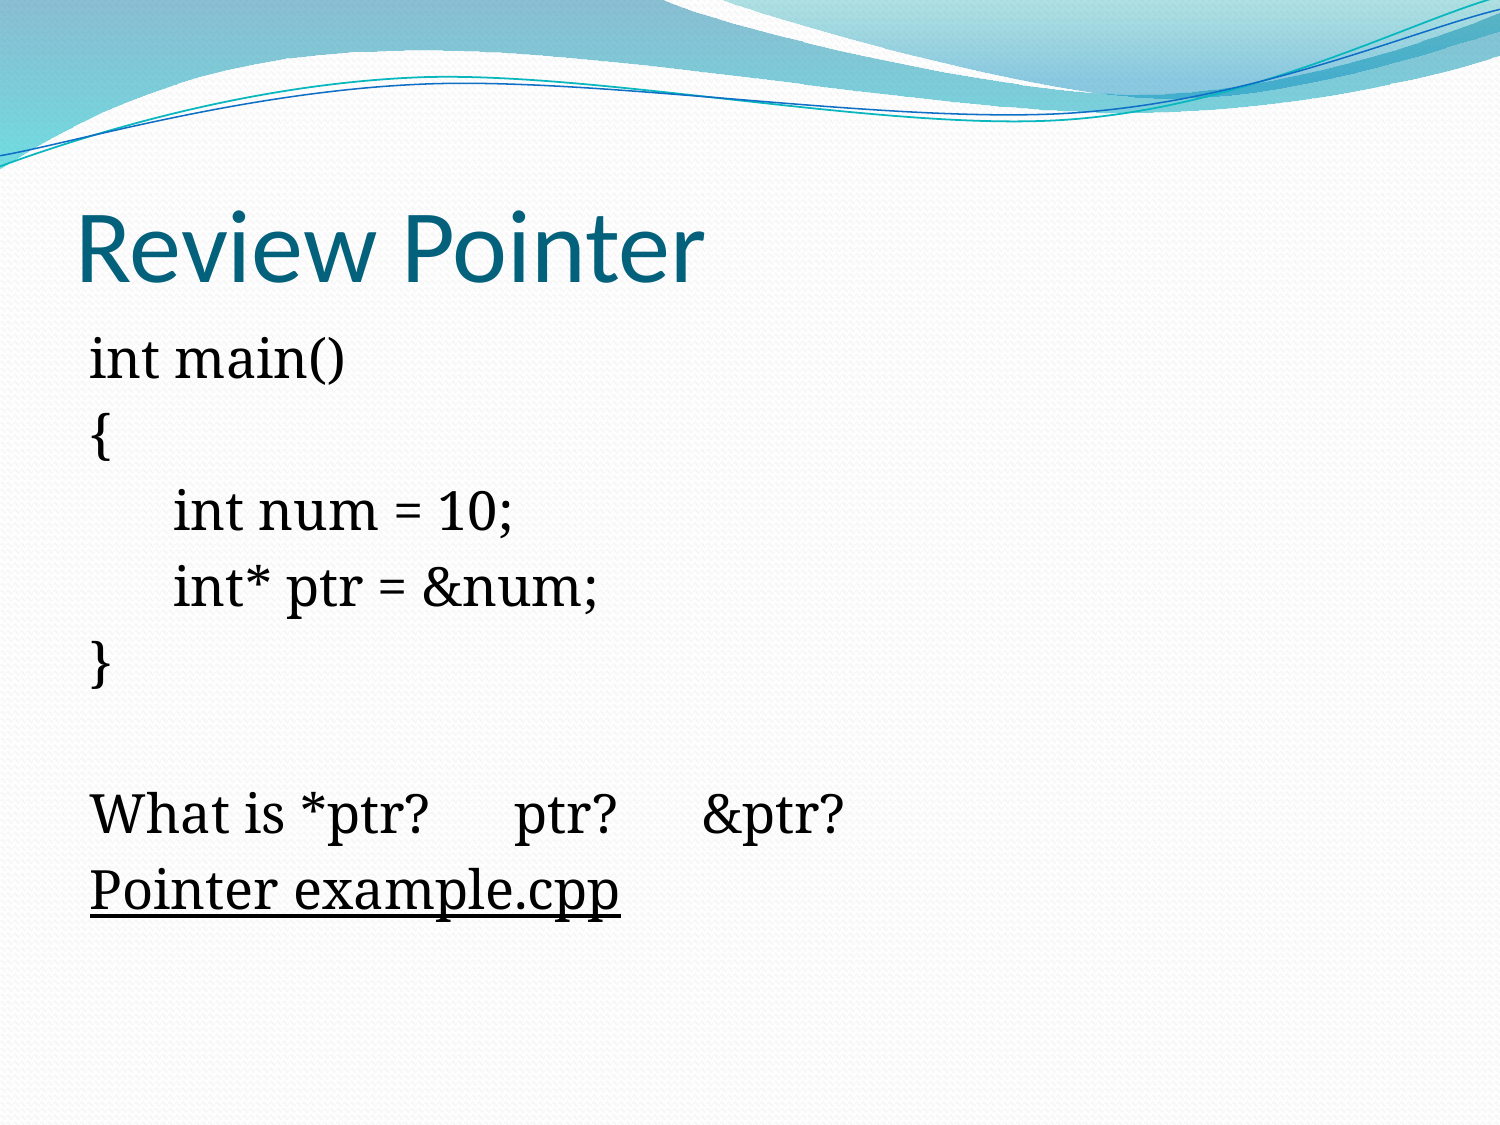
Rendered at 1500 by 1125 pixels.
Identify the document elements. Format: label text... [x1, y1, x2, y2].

list int main() { int num = 10; int* ptr = &num; } What is *ptr? ptr? &ptr? Pointer example.cpp [75, 317, 1425, 1038]
title Review Pointer [75, 115, 1425, 303]
